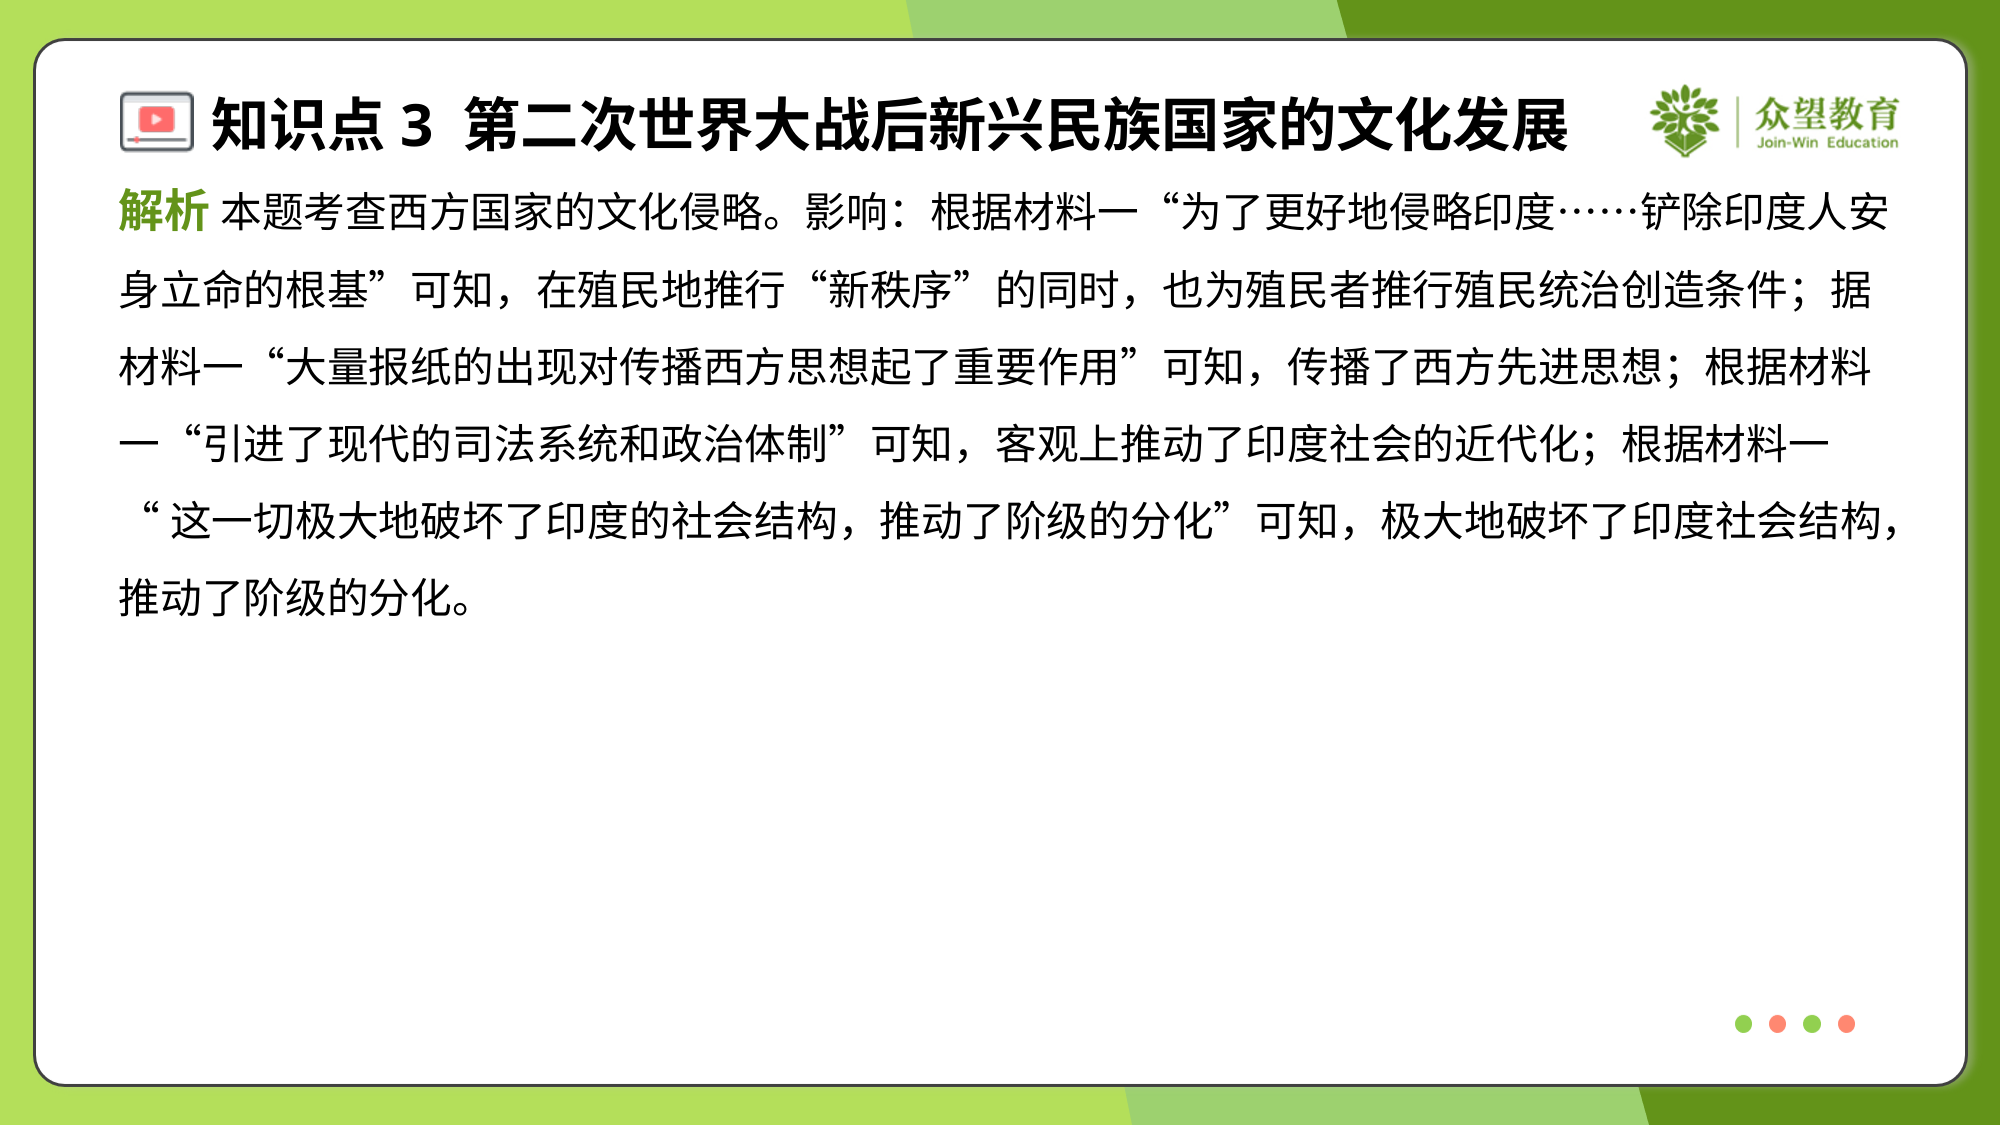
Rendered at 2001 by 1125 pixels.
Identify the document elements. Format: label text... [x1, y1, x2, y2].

picture [0, 0, 2000, 1125]
text_box 解析 本题考查西方国家的文化侵略。影响：根据材料一“为了更好地侵略印度……铲除印度人安 身立命的根基”可知，在殖民地推行“新秩序”的同时，也为殖民者推行殖民统治创造条件；据 材料一“大量报纸的出现对传播西方思想起了重要作用”可知，传播了西方先进思想；根据材料 一“引进了现代的司法系统和政治体制”可知，客观上推动了印度社会的近代化；根据材料一 “这一切极大地破坏了印度的社会结构，推动了阶级的分化”可知，极大地破坏了印度社会结构， 推动了阶级的分化。 [118, 159, 1883, 527]
